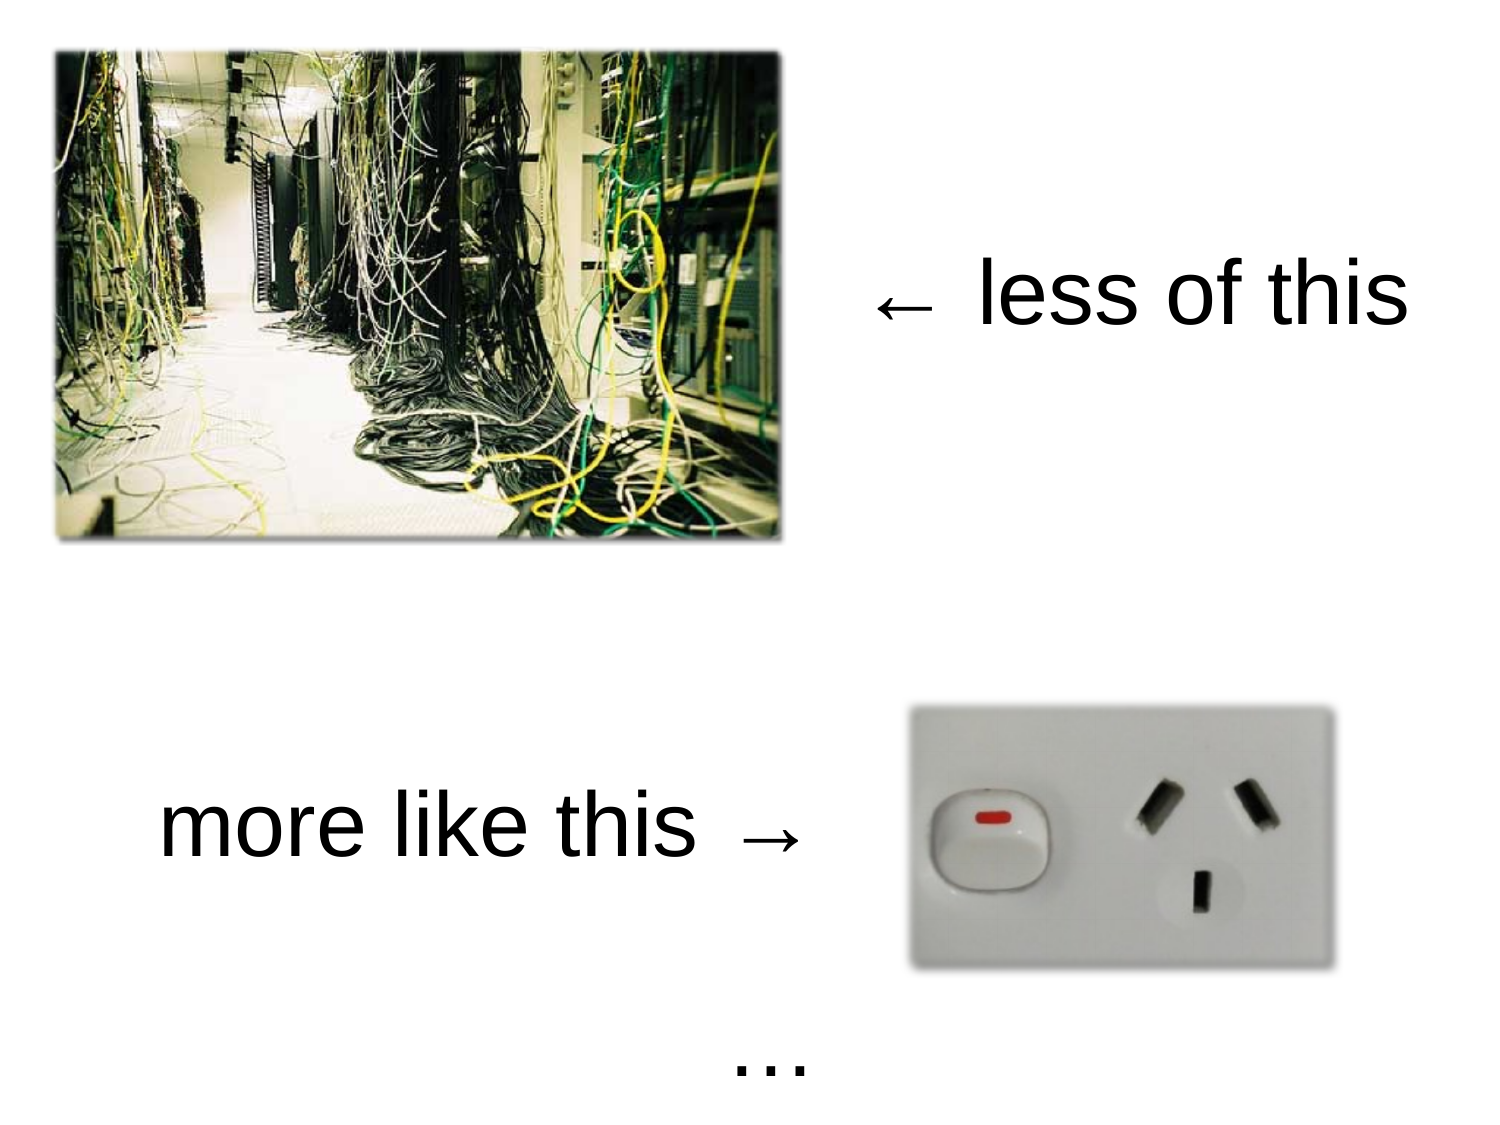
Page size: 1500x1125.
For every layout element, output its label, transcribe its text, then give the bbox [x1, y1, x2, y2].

text_box ← less of this [846, 219, 1436, 335]
text_box more like this → … [53, 751, 831, 867]
picture [50, 46, 783, 542]
picture [899, 696, 1340, 975]
